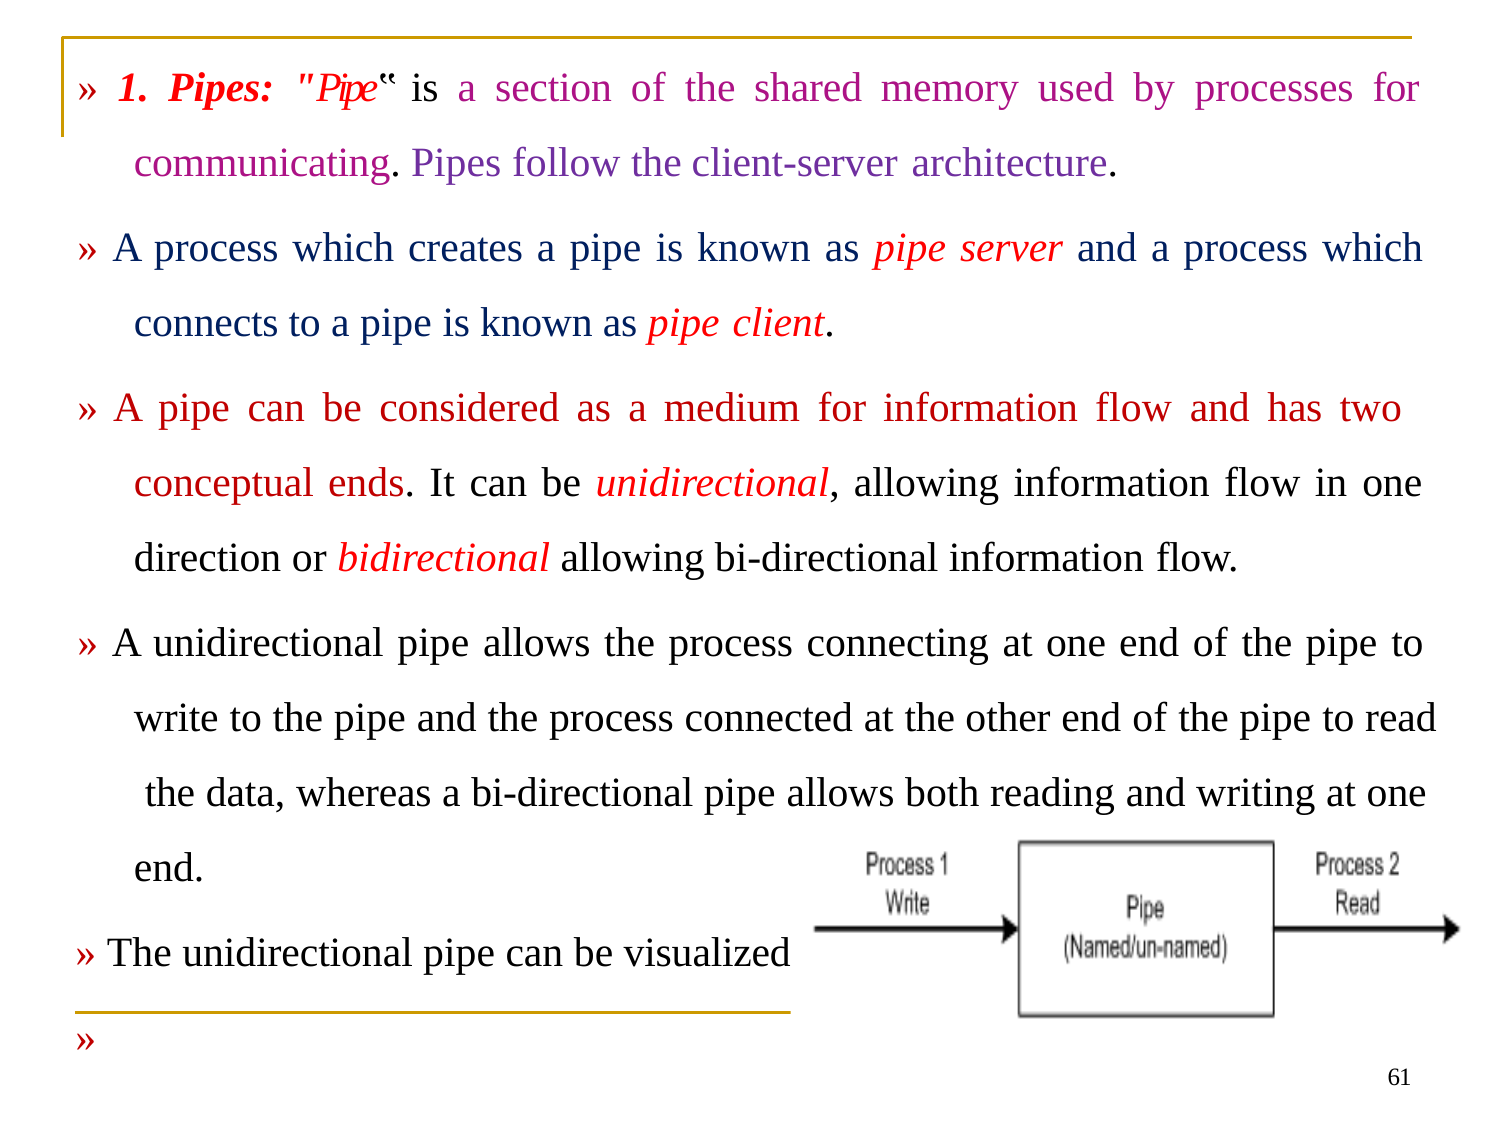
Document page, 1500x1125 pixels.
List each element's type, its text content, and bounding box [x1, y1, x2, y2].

text_box [790, 830, 1488, 1031]
text_box » 1. Pipes: "Pipe‟ is a section of the shared memory used by processes for communicating. Pipes follow the client-server architecture. » A process which creates a pipe is known as pipe server and a process which connects to a pipe is known as pipe client. » A pipe can be considered as a medium for information flow and has two conceptual ends. It can be unidirectional, allowing information flow in one direction or bidirectional allowing bi-directional information flow. » A unidirectional pipe allows the process connecting at one end of the pipe to write to the pipe and the process connected at the other end of the pipe to read the data, whereas a bi-directional pipe allows both reading and writing at one end. » The unidirectional pipe can be visualized as » [75, 32, 1438, 1060]
slide_number 61 [1381, 1061, 1417, 1125]
